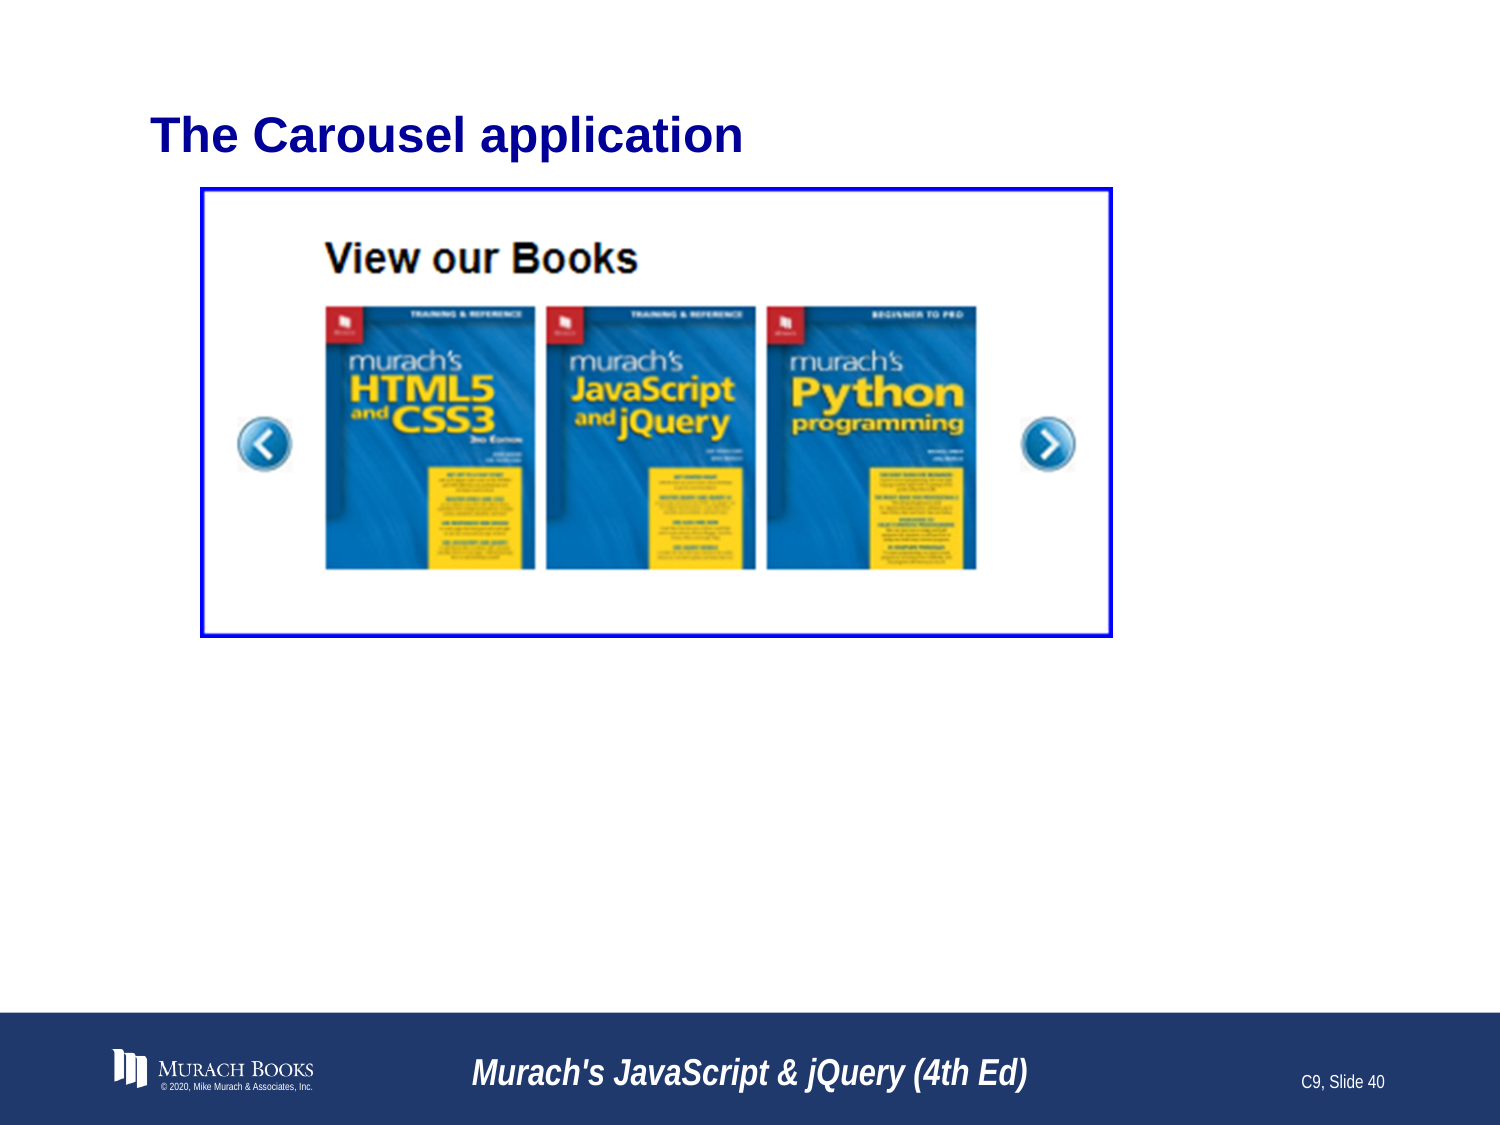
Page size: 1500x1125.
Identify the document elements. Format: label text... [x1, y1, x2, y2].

title The Carousel application [150, 102, 1350, 164]
slide_number C9, Slide 40 [1087, 1025, 1400, 1100]
footer © 2020, Mike Murach & Associates, Inc. [12, 1025, 463, 1100]
slide_number Murach's JavaScript & jQuery (4th Ed) [463, 1025, 1050, 1100]
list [199, 187, 1113, 638]
